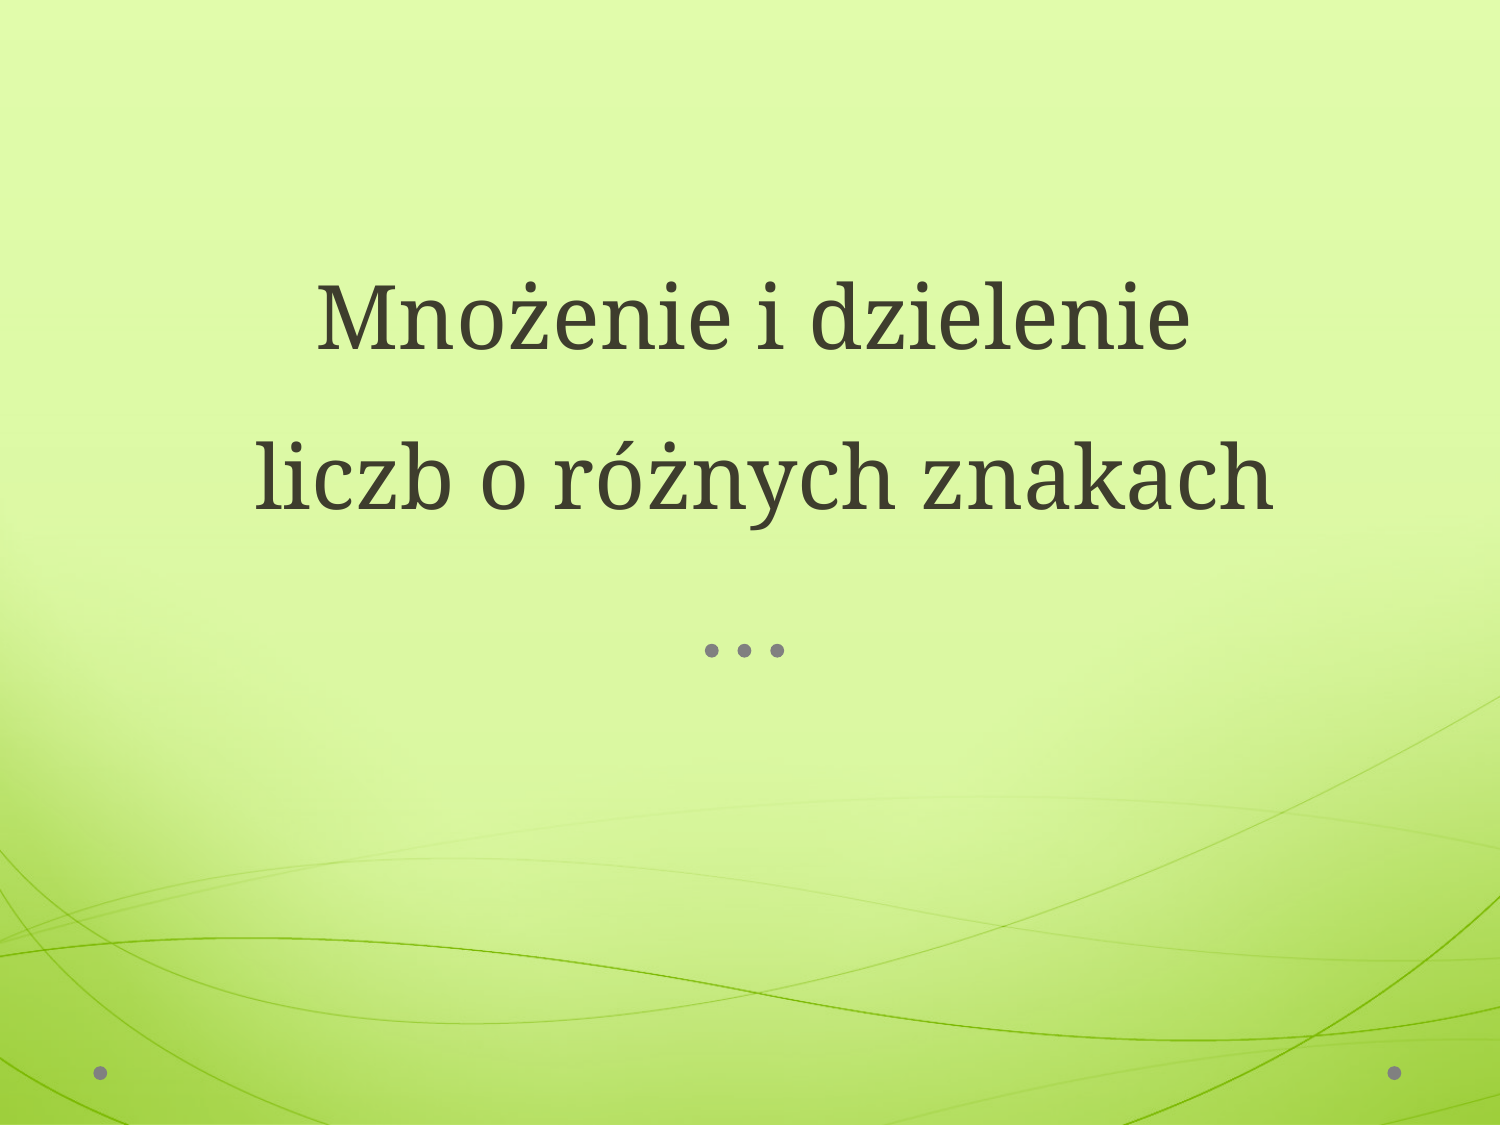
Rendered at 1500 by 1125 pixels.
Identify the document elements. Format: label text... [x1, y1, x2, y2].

title Mnożenie i dzielenie liczb o różnych znakach [128, 198, 1404, 536]
